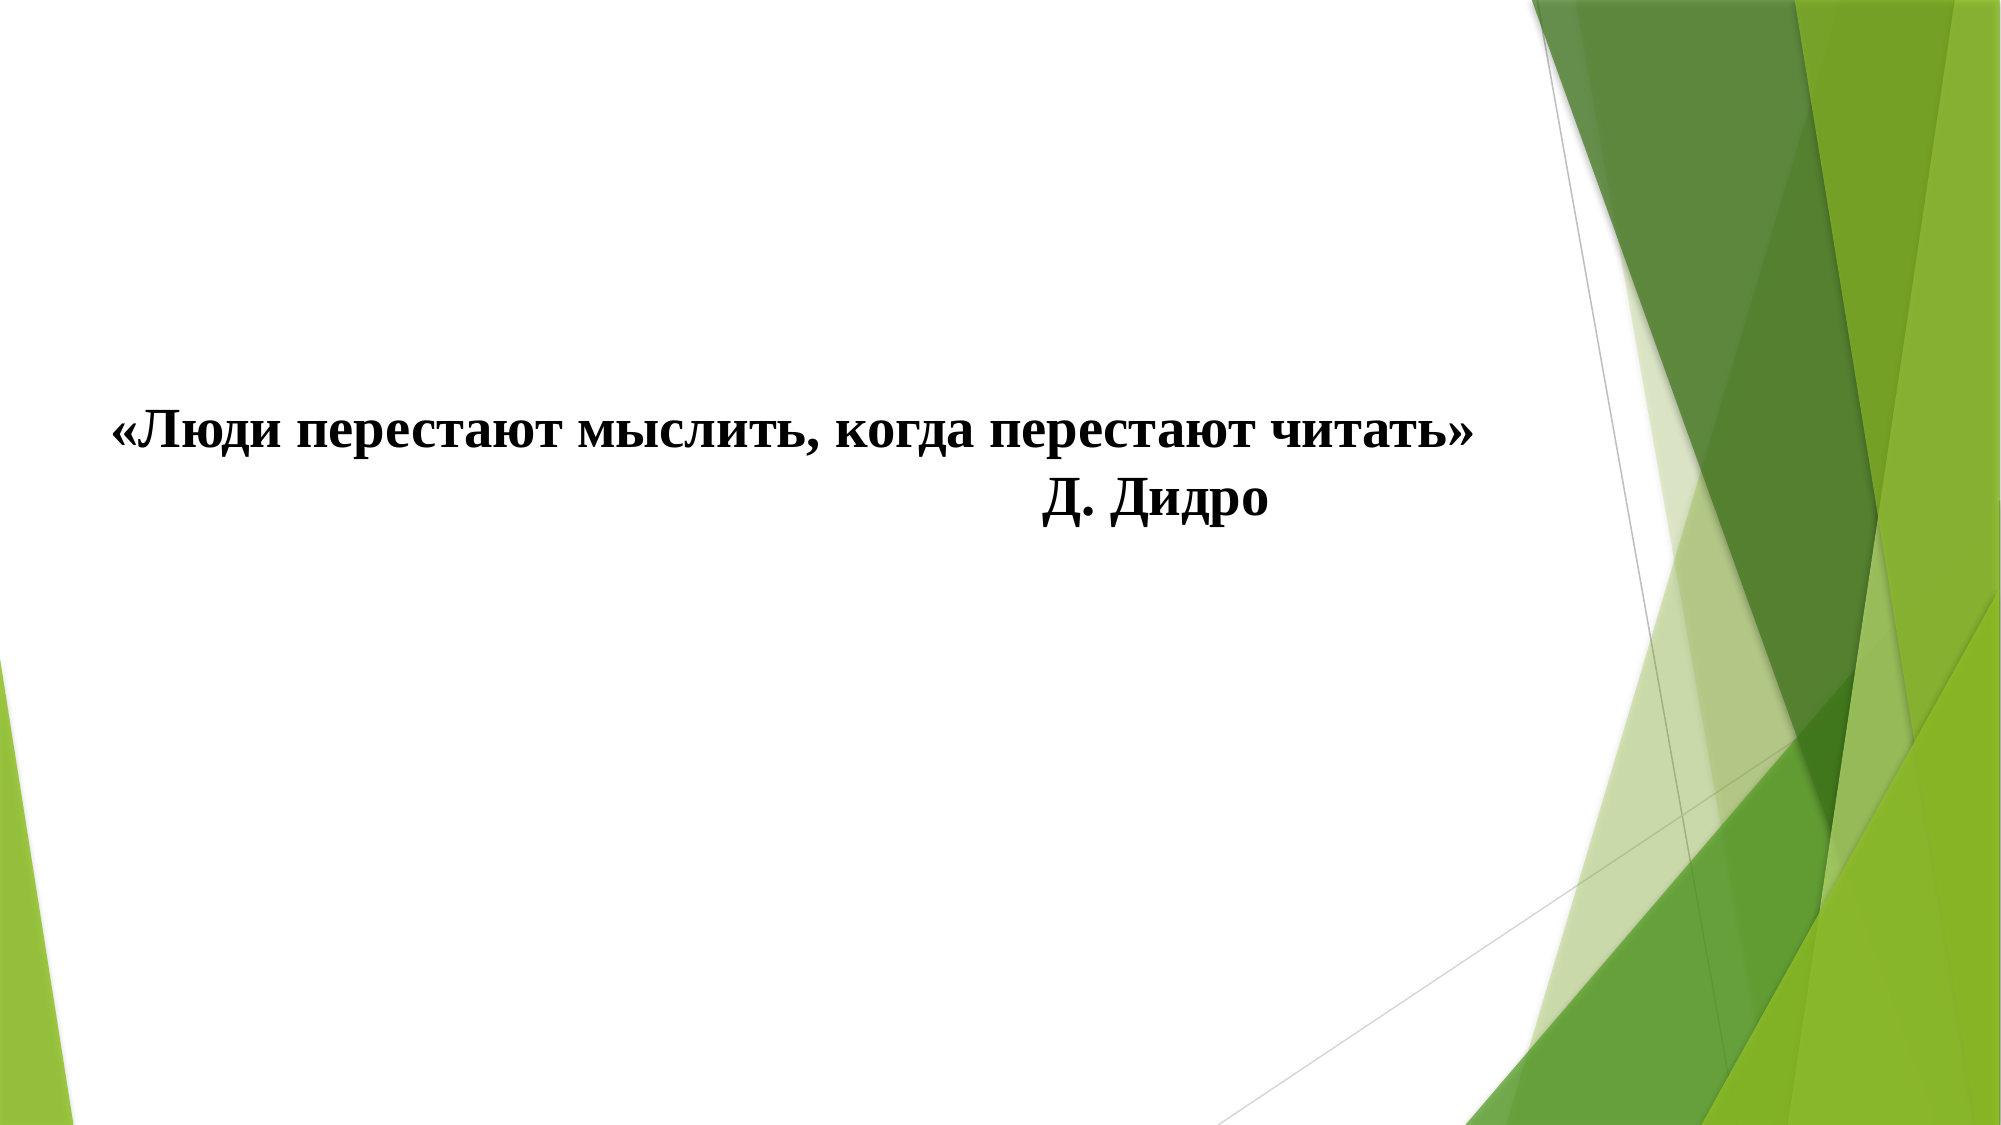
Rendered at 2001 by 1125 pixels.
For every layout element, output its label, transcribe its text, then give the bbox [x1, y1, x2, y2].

title «Люди перестают мыслить, когда перестают читать» Д. Дидро [88, 383, 1499, 601]
